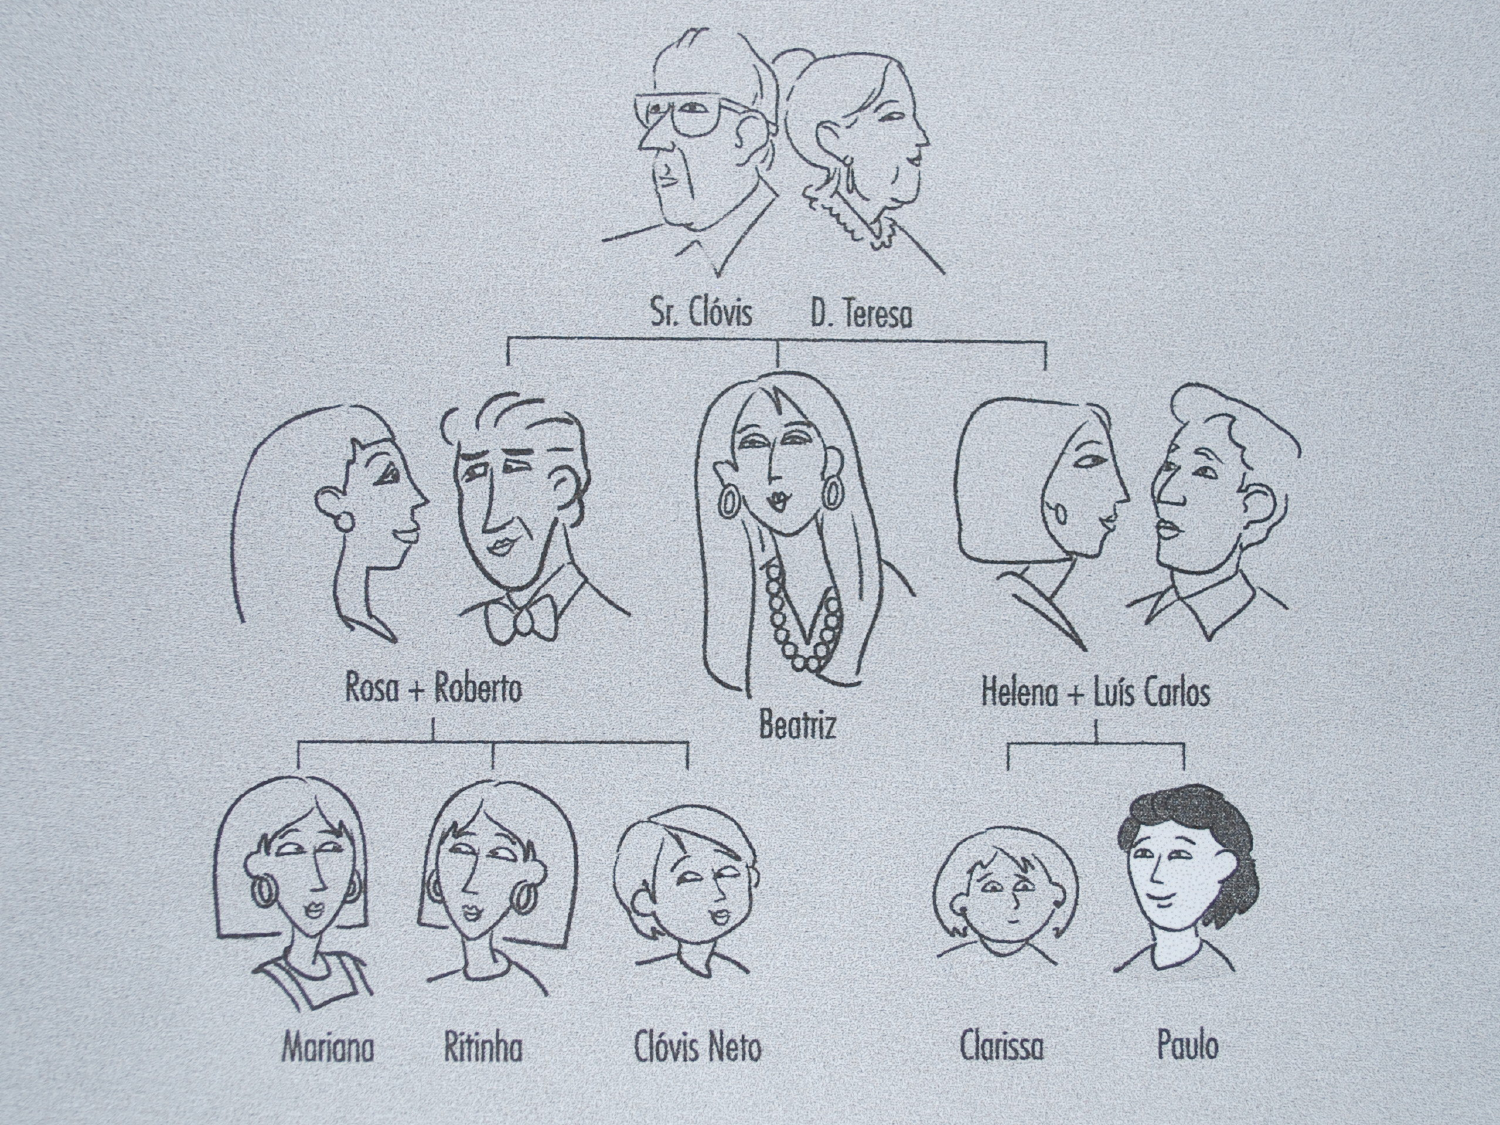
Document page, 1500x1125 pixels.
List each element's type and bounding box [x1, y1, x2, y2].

list [0, 0, 1500, 1125]
